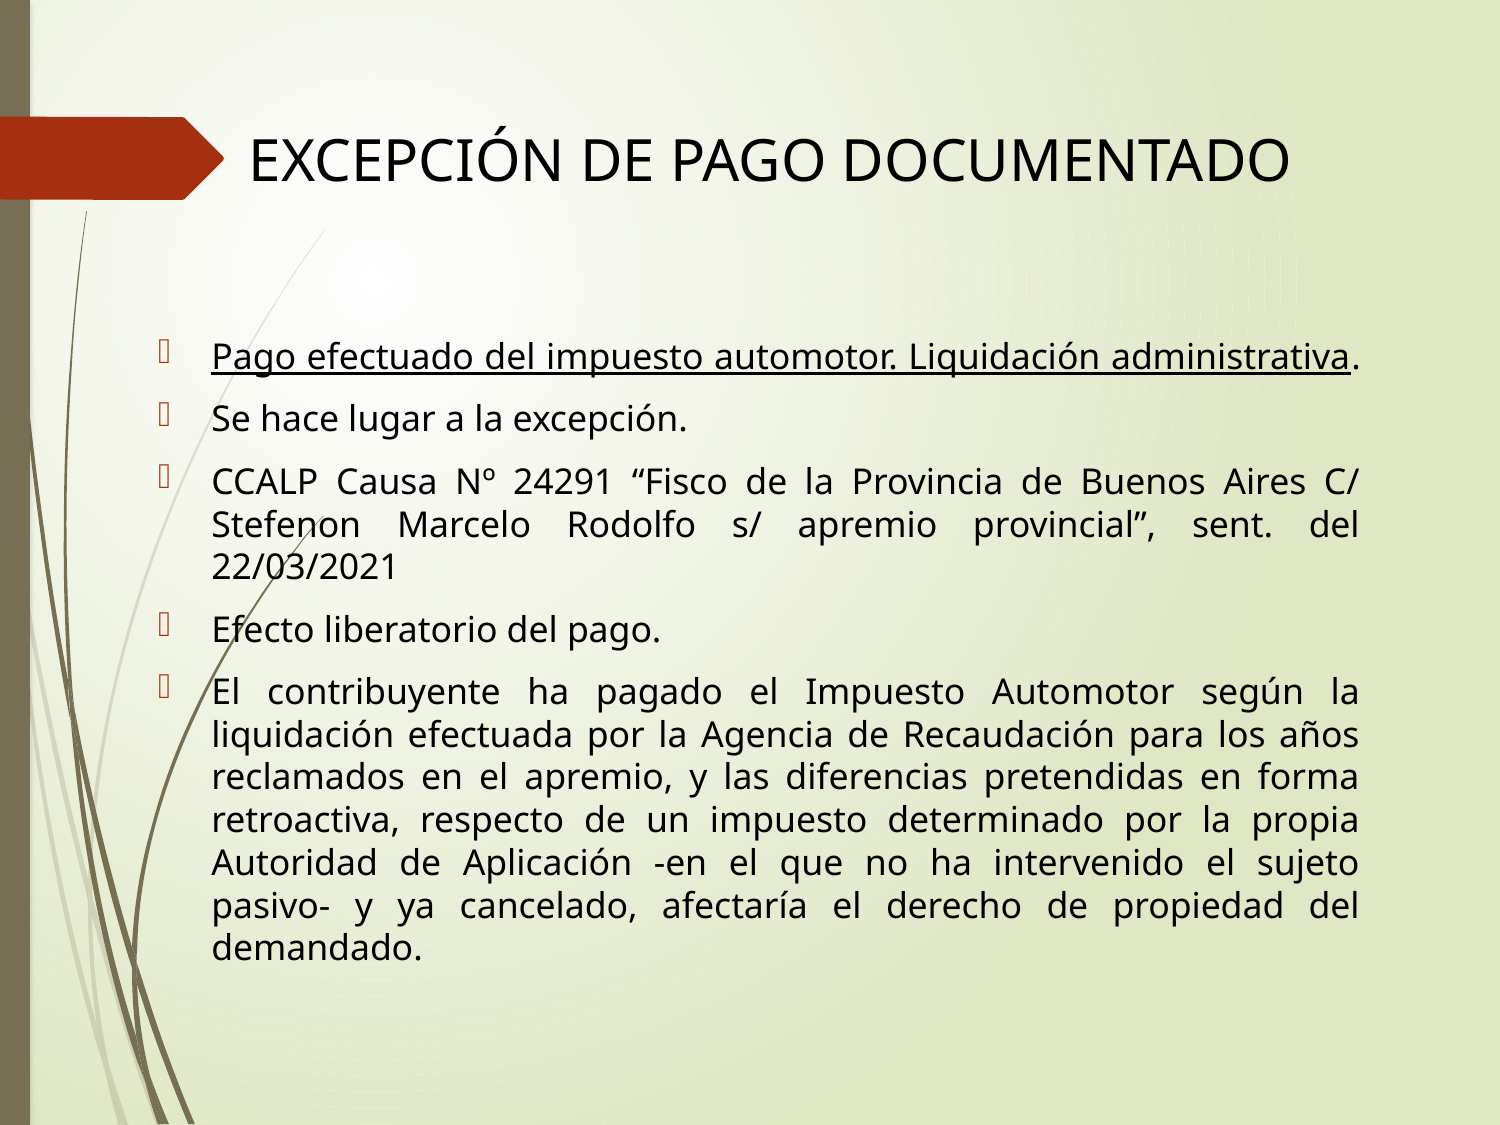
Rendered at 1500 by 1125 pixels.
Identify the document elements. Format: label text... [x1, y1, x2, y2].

title Excepción de pago documentado [230, 116, 1312, 326]
list Pago efectuado del impuesto automotor. Liquidación administrativa. Se hace lugar a la excepción. CCALP Causa Nº 24291 “Fisco de la Provincia de Buenos Aires C/ Stefenon Marcelo Rodolfo s/ apremio provincial”, sent. del 22/03/2021 Efecto liberatorio del pago. El contribuyente ha pagado el Impuesto Automotor según la liquidación efectuada por la Agencia de Recaudación para los años reclamados en el apremio, y las diferencias pretendidas en forma retroactiva, respecto de un impuesto determinado por la propia Autoridad de Aplicación -en el que no ha intervenido el sujeto pasivo- y ya cancelado, afectaría el derecho de propiedad del demandado. [143, 326, 1376, 1012]
